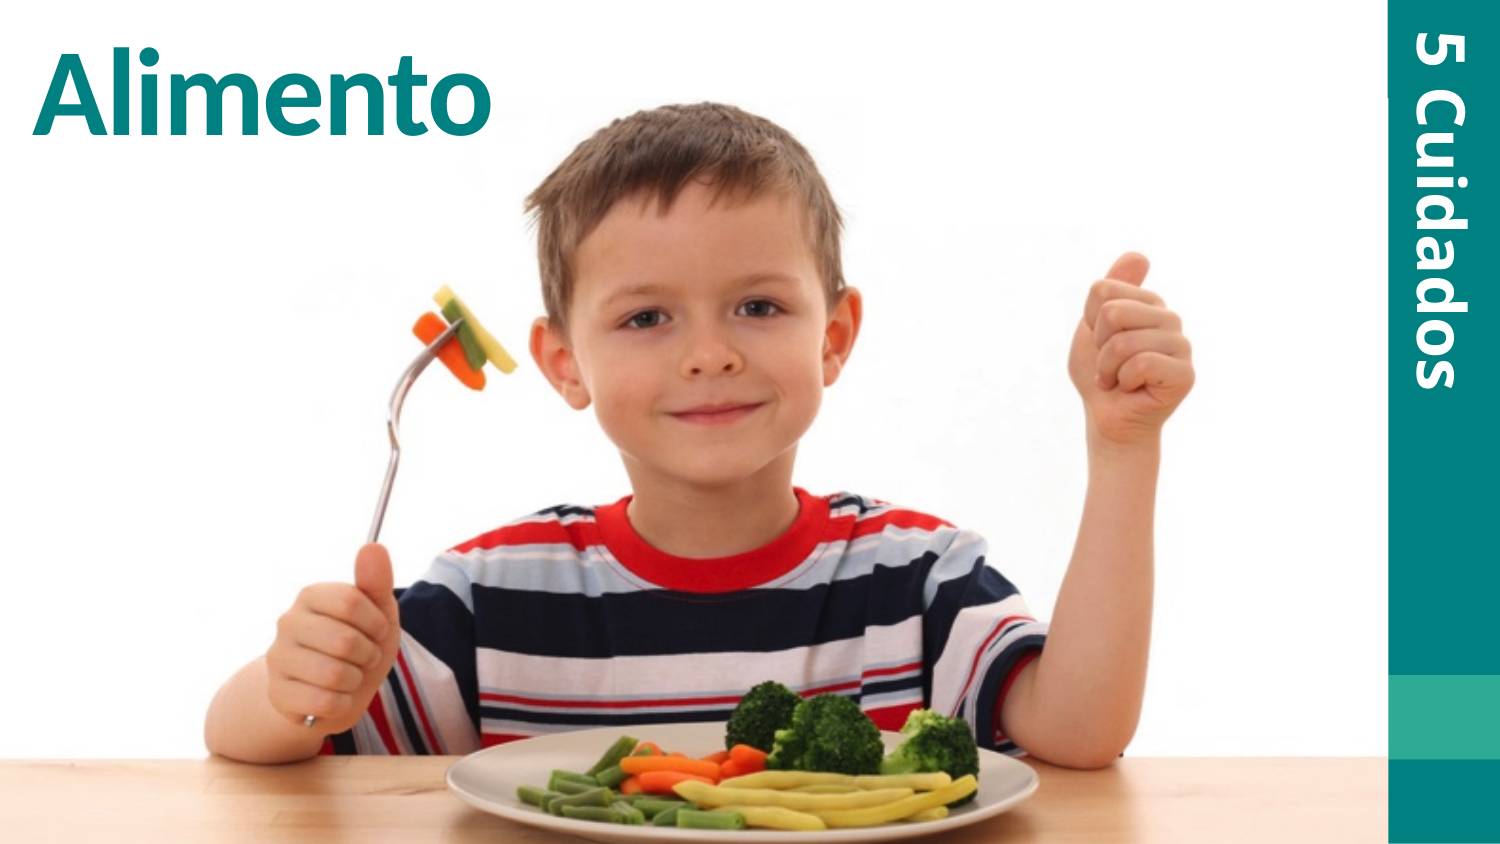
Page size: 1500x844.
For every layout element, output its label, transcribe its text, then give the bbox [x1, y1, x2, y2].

picture [0, 98, 1389, 844]
title Alimento [24, 14, 1276, 91]
text_box 5 Cuidados [1397, 23, 1492, 651]
